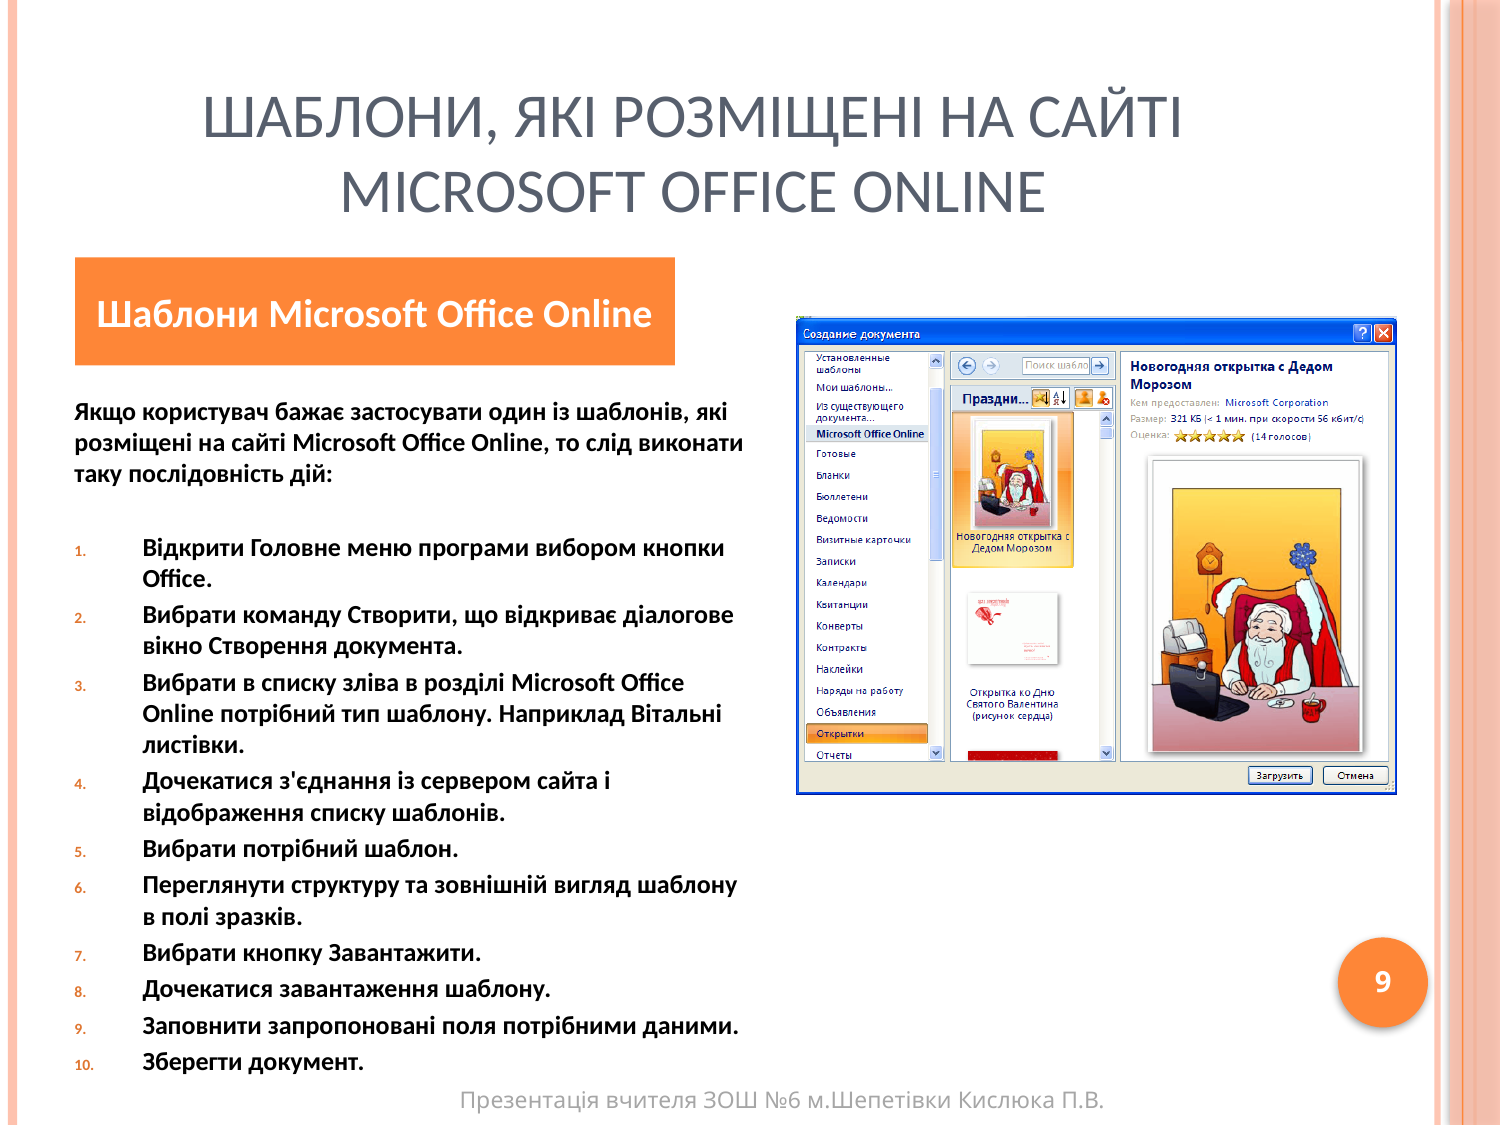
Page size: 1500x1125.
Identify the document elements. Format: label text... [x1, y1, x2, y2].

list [796, 315, 1398, 796]
title Шаблони, які розміщені на сайті Microsoft Office Online [75, 44, 1313, 233]
text_box Презентація вчителя ЗОШ №6 м.Шепетівки Кислюка П.В. [339, 1078, 1225, 1125]
list Якщо користувач бажає застосувати один із шаблонів, які розміщені на сайті Microsoft Office Online, то слід виконати таку послідовність дій: Відкрити Головне меню програми вибором кнопки Office. Вибрати команду Створити, що відкриває діалогове вікно Створення документа. Вибрати в списку зліва в розділі Microsoft Office Online потрібний тип шаблону. Наприклад Вітальні листівки. Дочекатися з'єднання із сервером сайта і відображення списку шаблонів. Вибрати потрібний шаблон. Переглянути структуру та зовнішній вигляд шаблону в полі зразків. Вибрати кнопку Завантажити. Дочекатися завантаження шаблону. Заповнити запропоновані поля потрібними даними. Зберегти документ. [46, 386, 762, 1088]
list Шаблони Microsoft Office Online [75, 257, 675, 366]
slide_number 9 [1333, 940, 1434, 1027]
